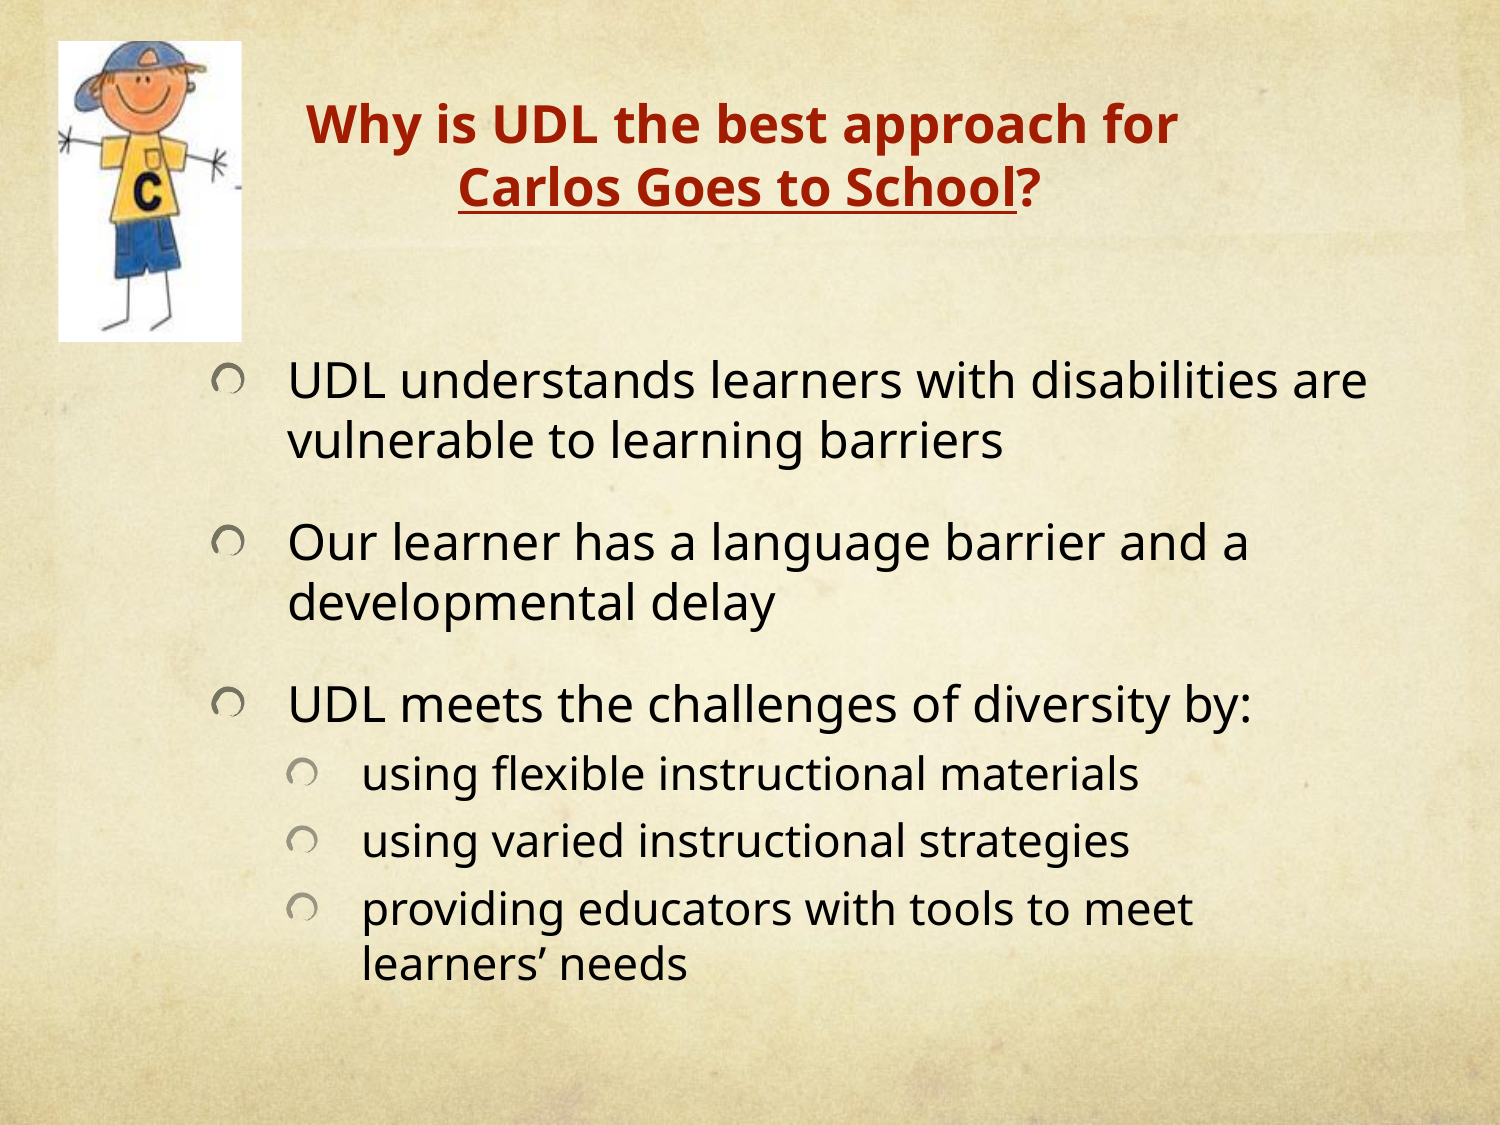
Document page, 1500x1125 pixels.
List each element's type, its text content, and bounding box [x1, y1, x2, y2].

list UDL understands learners with disabilities are vulnerable to learning barriers Our learner has a language barrier and a developmental delay UDL meets the challenges of diversity by: using flexible instructional materials using varied instructional strategies providing educators with tools to meet learners’ needs [196, 341, 1397, 1007]
picture [0, 0, 1500, 1125]
title Why is UDL the best approach for Carlos Goes to School? [255, 82, 1350, 225]
